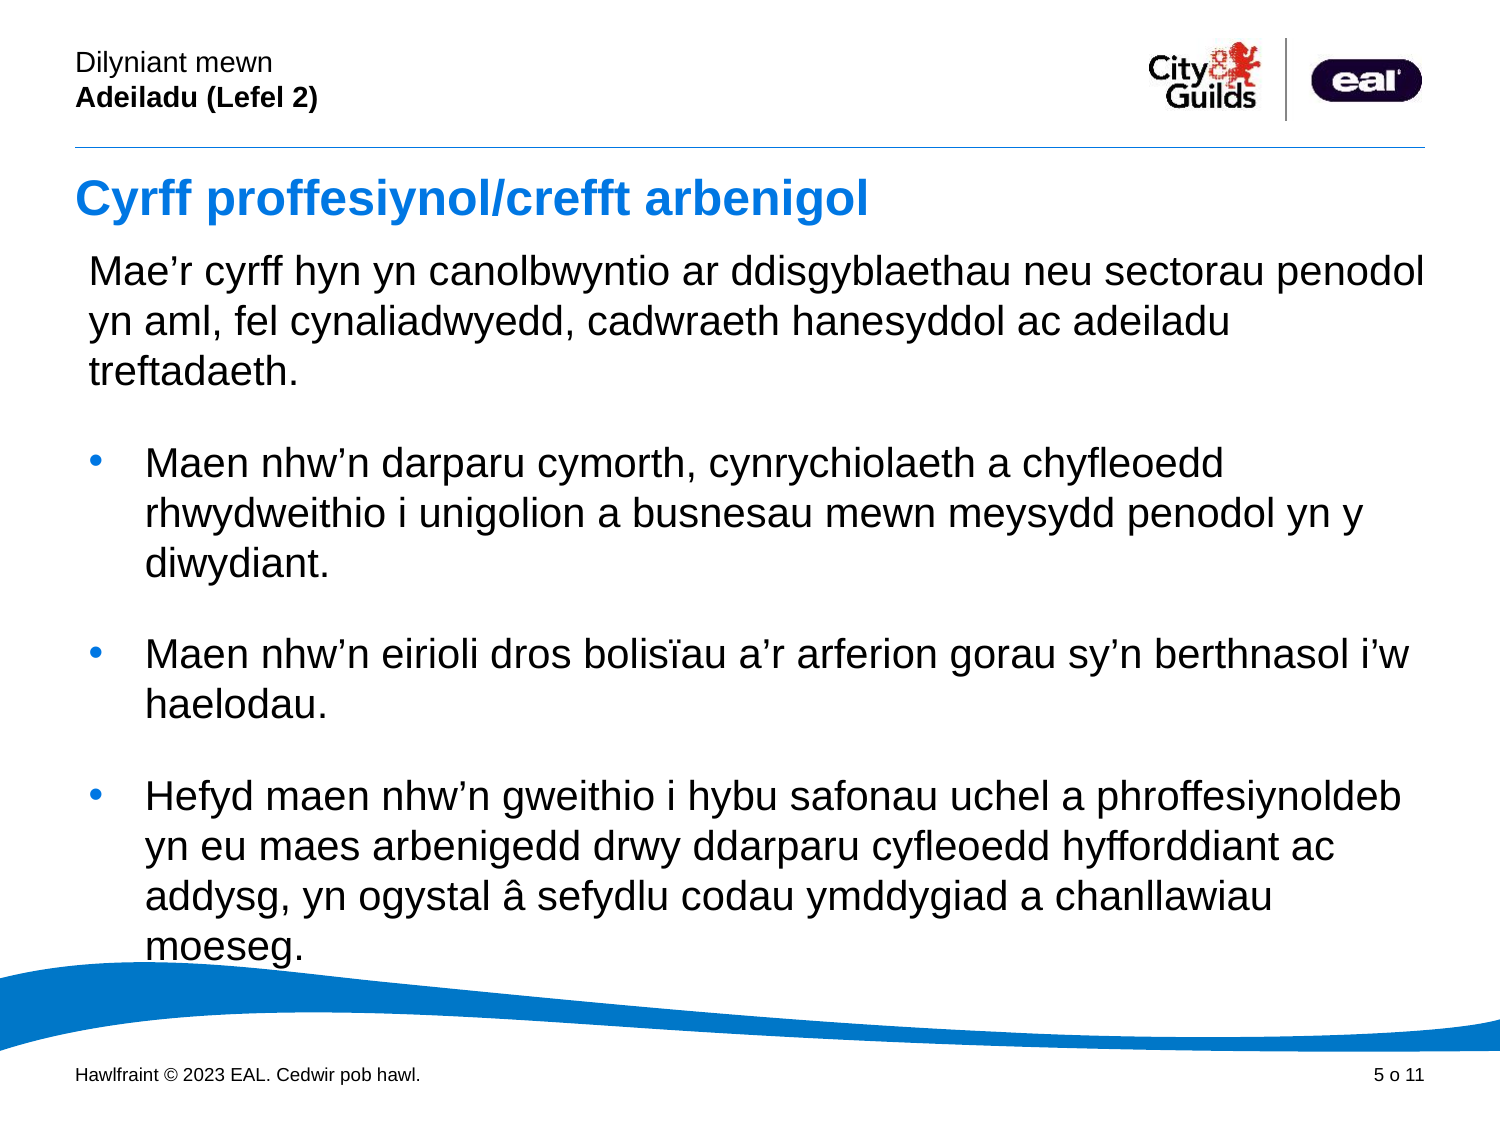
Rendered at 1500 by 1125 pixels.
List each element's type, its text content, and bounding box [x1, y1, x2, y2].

picture [1149, 38, 1422, 121]
title Cyrff proffesiynol/crefft arbenigol [74, 165, 1426, 229]
list Mae’r cyrff hyn yn canolbwyntio ar ddisgyblaethau neu sectorau penodol yn aml, fel cynaliadwyedd, cadwraeth hanesyddol ac adeiladu treftadaeth. Maen nhw’n darparu cymorth, cynrychiolaeth a chyfleoedd rhwydweithio i unigolion a busnesau mewn meysydd penodol yn y diwydiant. Maen nhw’n eirioli dros bolisïau a’r arferion gorau sy’n berthnasol i’w haelodau. Hefyd maen nhw’n gweithio i hybu safonau uchel a phroffesiynoldeb yn eu maes arbenigedd drwy ddarparu cyfleoedd hyfforddiant ac addysg, yn ogystal â sefydlu codau ymddygiad a chanllawiau moeseg. [88, 243, 1439, 910]
